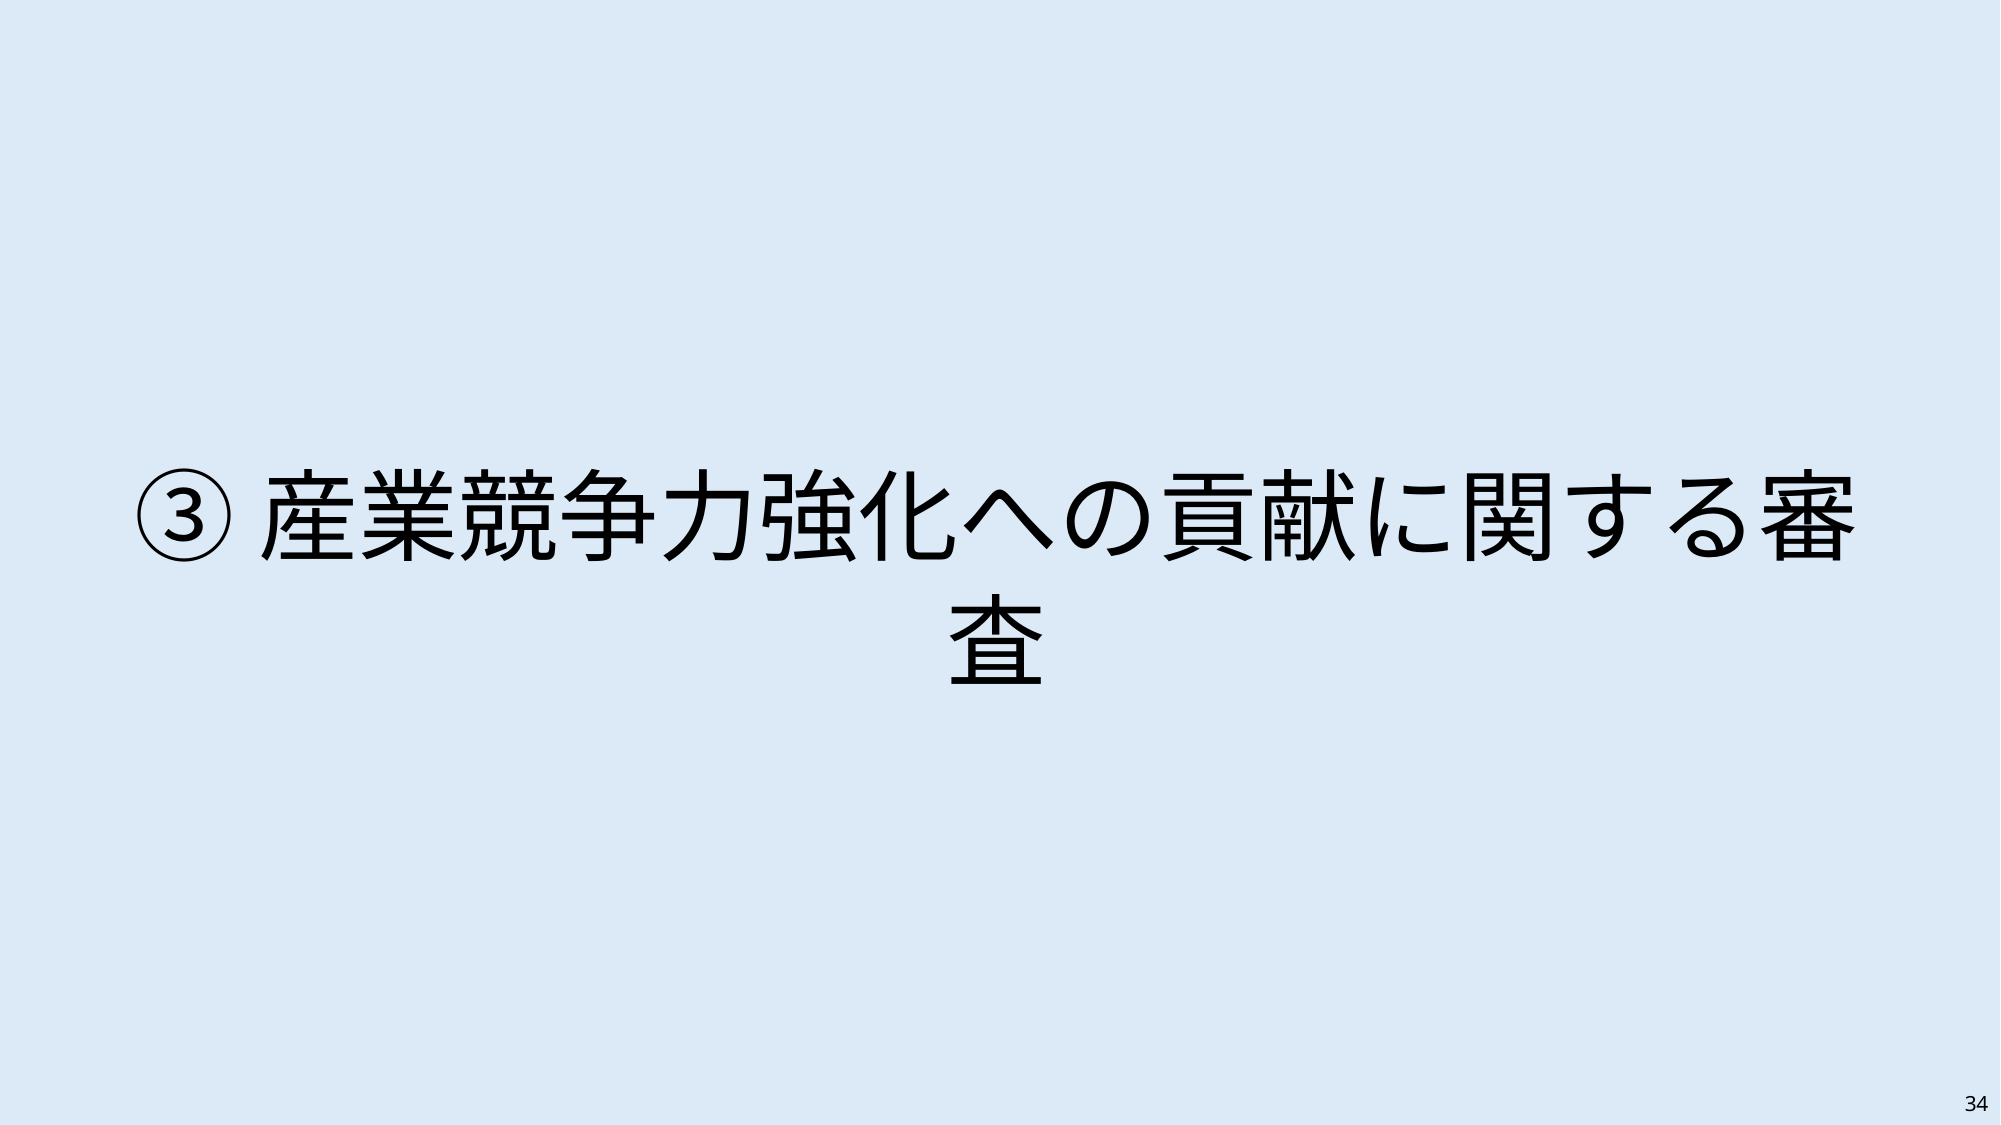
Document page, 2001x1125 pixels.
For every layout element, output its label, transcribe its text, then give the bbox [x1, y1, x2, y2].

text_box ③産業競争力強化への貢献に関する審査 [39, 298, 1954, 827]
